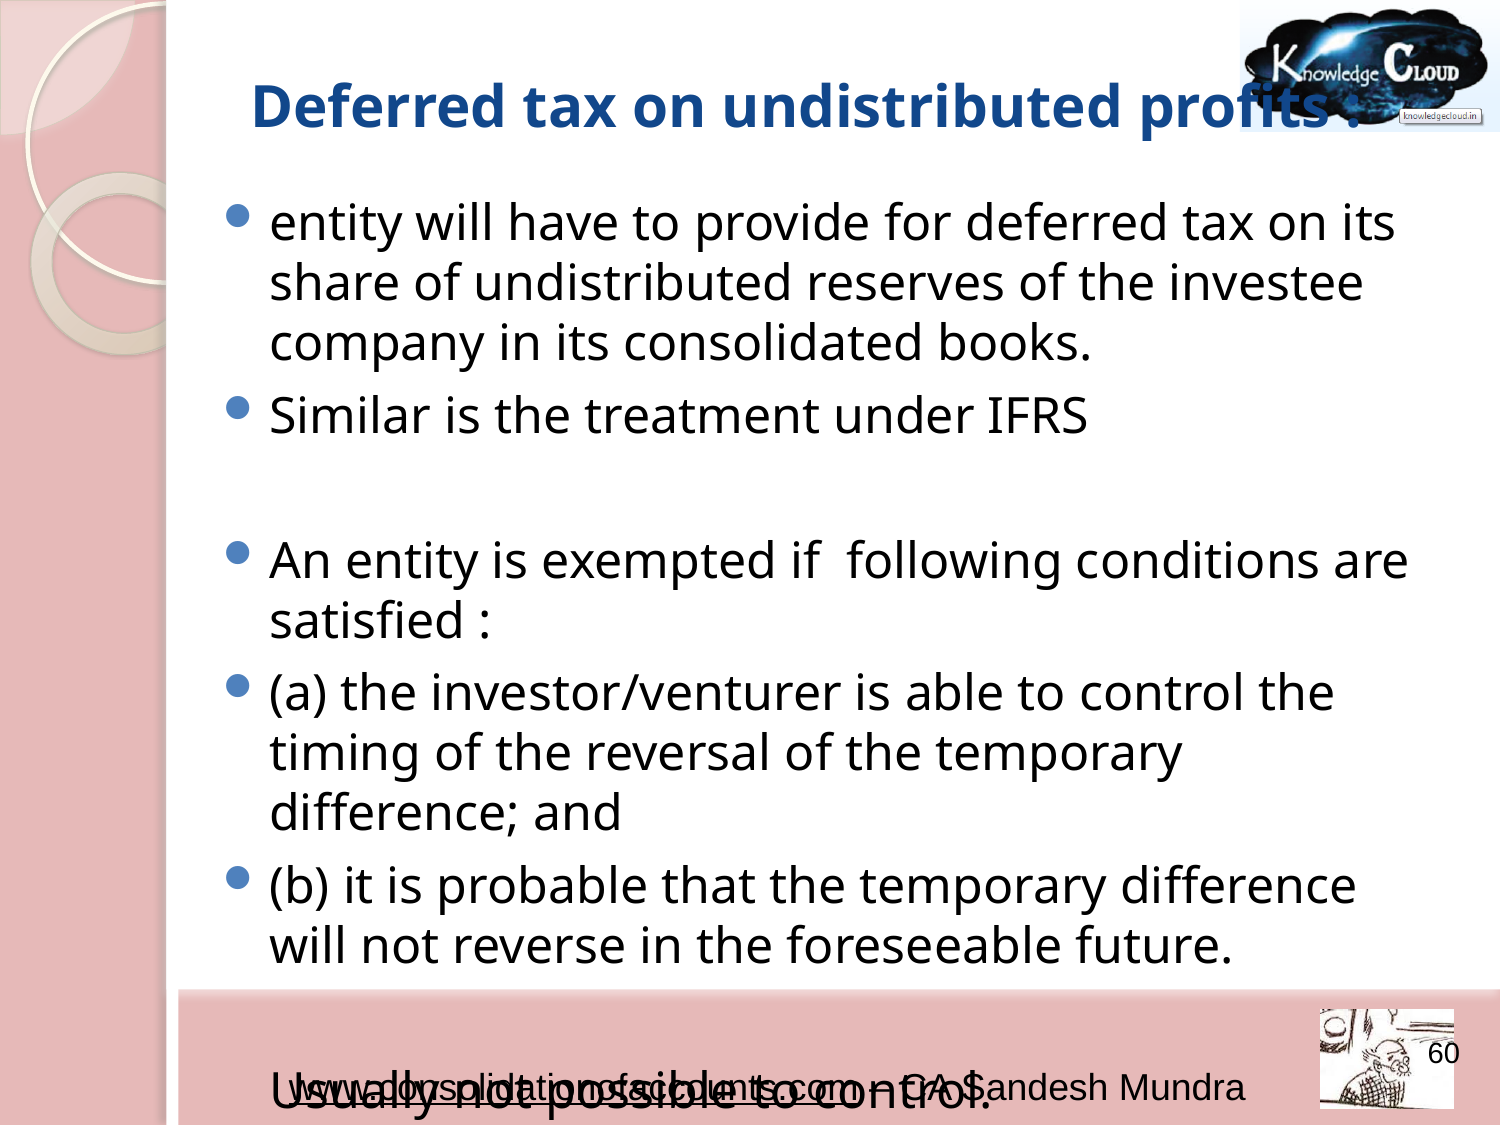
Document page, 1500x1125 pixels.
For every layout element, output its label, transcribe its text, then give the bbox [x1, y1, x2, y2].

picture [1239, 0, 1500, 132]
title Deferred tax on undistributed profits : [235, 45, 1466, 233]
picture [1320, 1009, 1454, 1109]
slide_number 60 [1413, 1034, 1488, 1113]
list entity will have to provide for deferred tax on its share of undistributed reserves of the investee company in its consolidated books. Similar is the treatment under IFRS An entity is exempted if following conditions are satisfied : (a) the investor/venturer is able to control the timing of the reversal of the temporary difference; and (b) it is probable that the temporary difference will not reverse in the foreseeable future. Usually not possible to control. [194, 183, 1430, 949]
